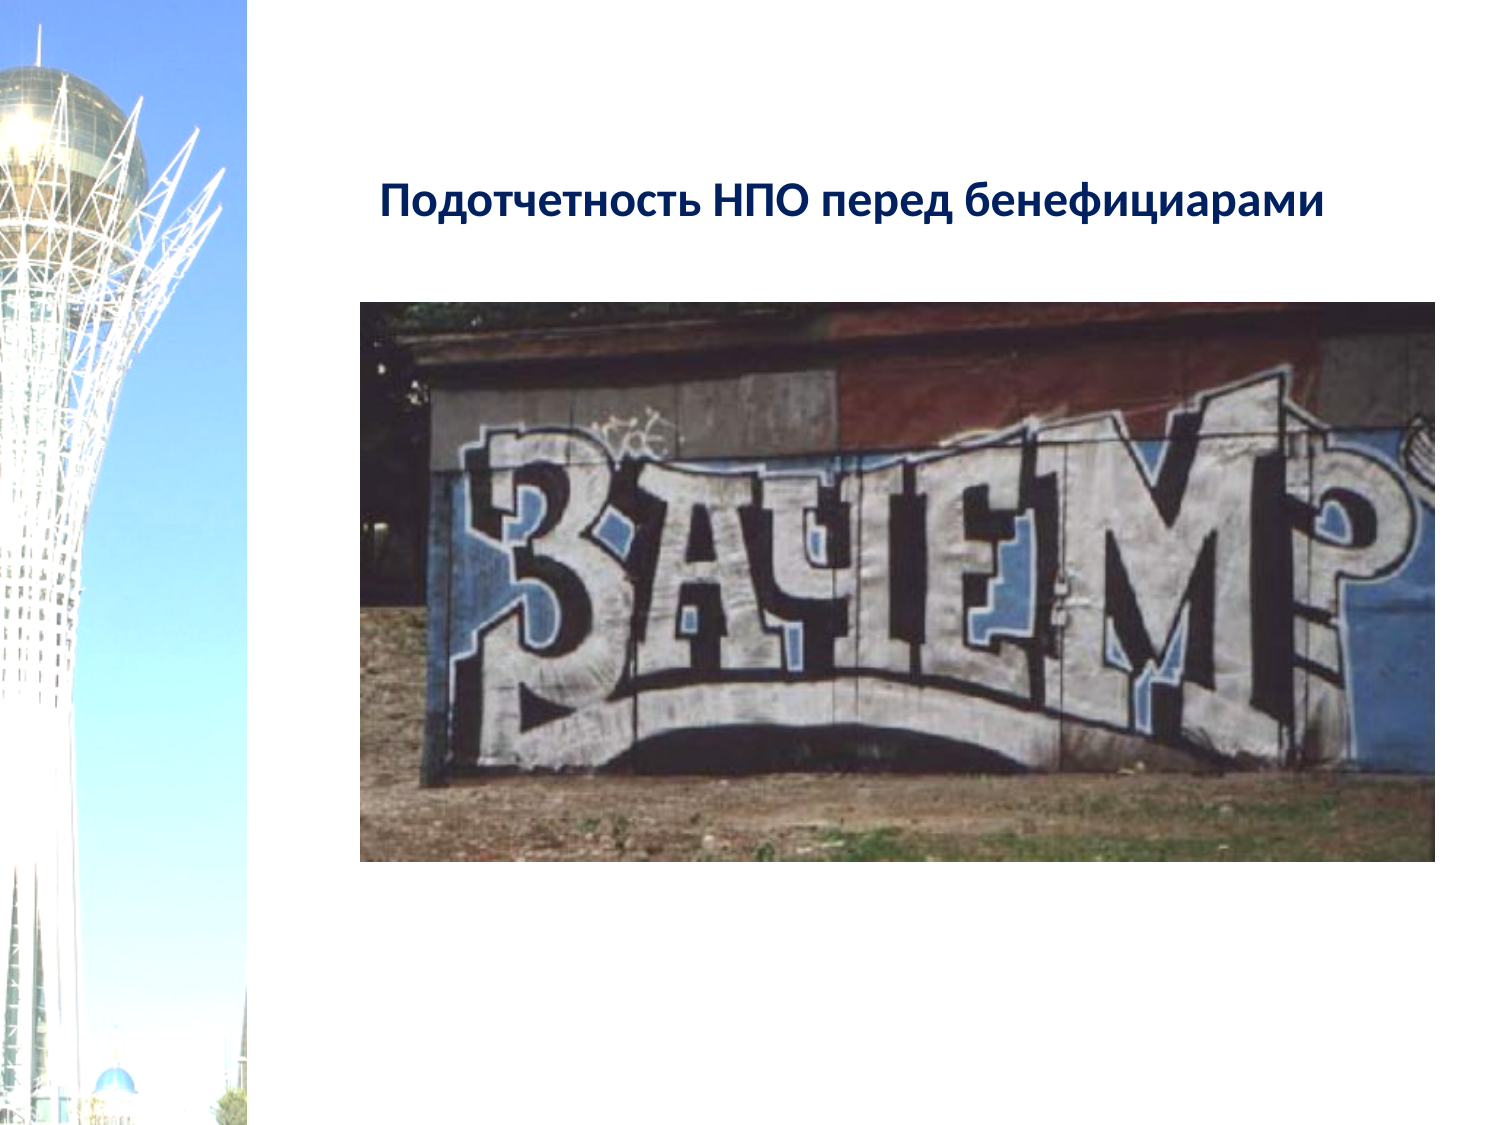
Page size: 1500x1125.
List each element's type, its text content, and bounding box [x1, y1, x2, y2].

picture [0, 0, 247, 1125]
picture [359, 302, 1436, 862]
text_box Подотчетность НПО перед бенефициарами [364, 158, 1341, 234]
